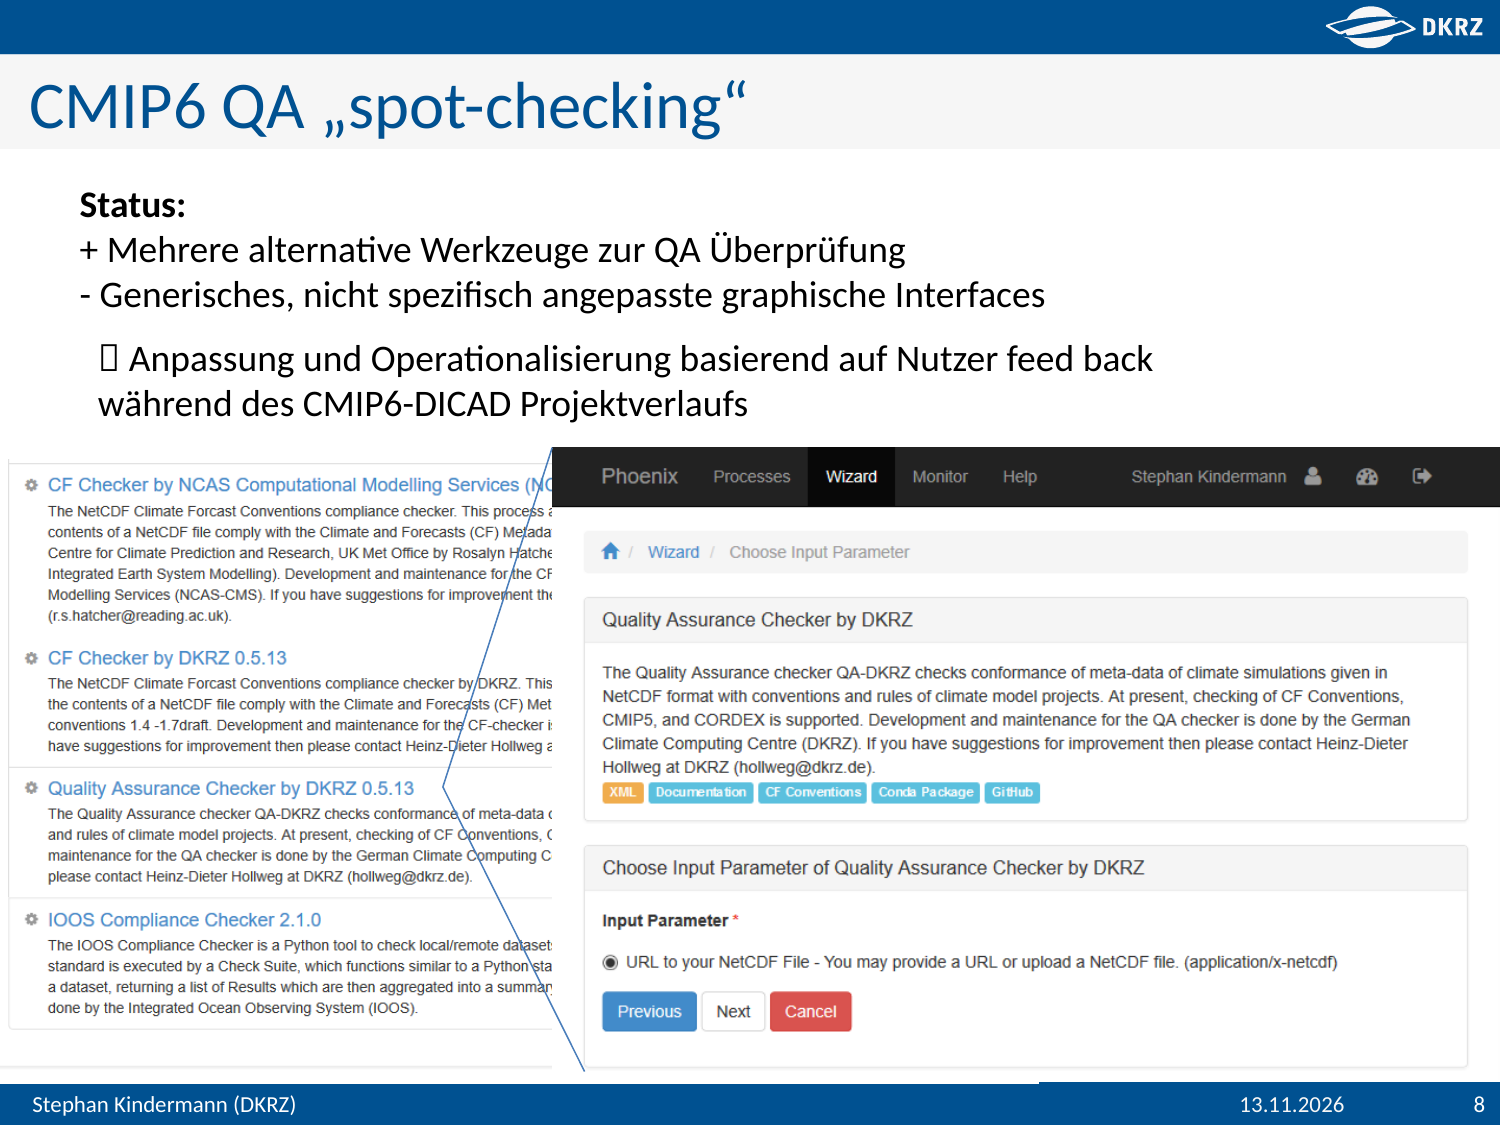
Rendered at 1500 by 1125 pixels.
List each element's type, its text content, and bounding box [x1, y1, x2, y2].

title CMIP6 QA „spot-checking“ [0, 54, 1500, 149]
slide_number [1187, 1088, 1360, 1125]
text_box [442, 447, 553, 788]
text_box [442, 786, 585, 1072]
slide_number 8 [1376, 1087, 1500, 1125]
picture [0, 447, 1500, 1084]
text_box Status: + Mehrere alternative Werkzeuge zur QA Überprüfung - Generisches, nicht spezifisch angepasste graphische Interfaces [64, 172, 1199, 323]
text_box  Anpassung und Operationalisierung basierend auf Nutzer feed back während des CMIP6-DICAD Projektverlaufs [83, 326, 1218, 431]
